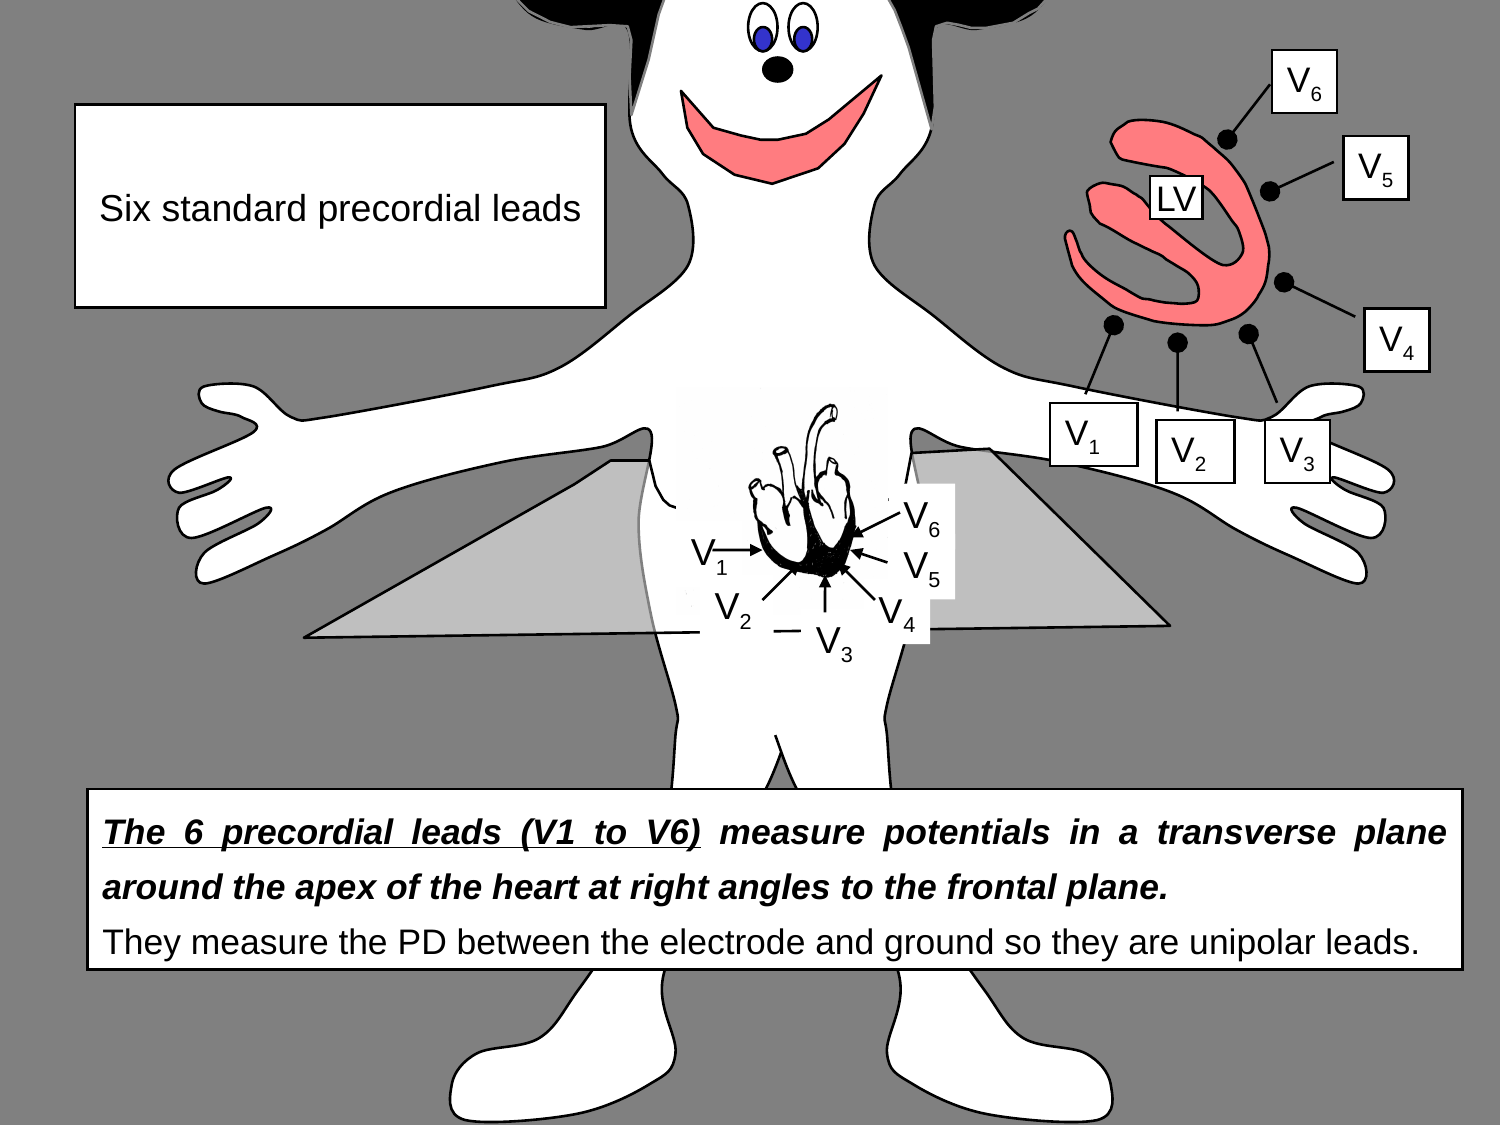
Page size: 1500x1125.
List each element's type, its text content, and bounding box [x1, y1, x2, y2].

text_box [162, 0, 1401, 1125]
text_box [1049, 49, 1432, 481]
title Six standard precordial leads [74, 103, 157, 309]
text_box The 6 precordial leads (V1 to V6) measure potentials in a transverse plane around the apex of the heart at right angles to the frontal plane. They measure the PD between the electrode and ground so they are unipolar leads. [87, 788, 157, 970]
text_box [674, 387, 957, 670]
text_box The 6 precordial leads (V1 to V6) measure potentials in a transverse plane around the apex of the heart at right angles to the frontal plane. They measure the PD between the electrode and ground so they are unipolar leads. [1403, 788, 1463, 970]
